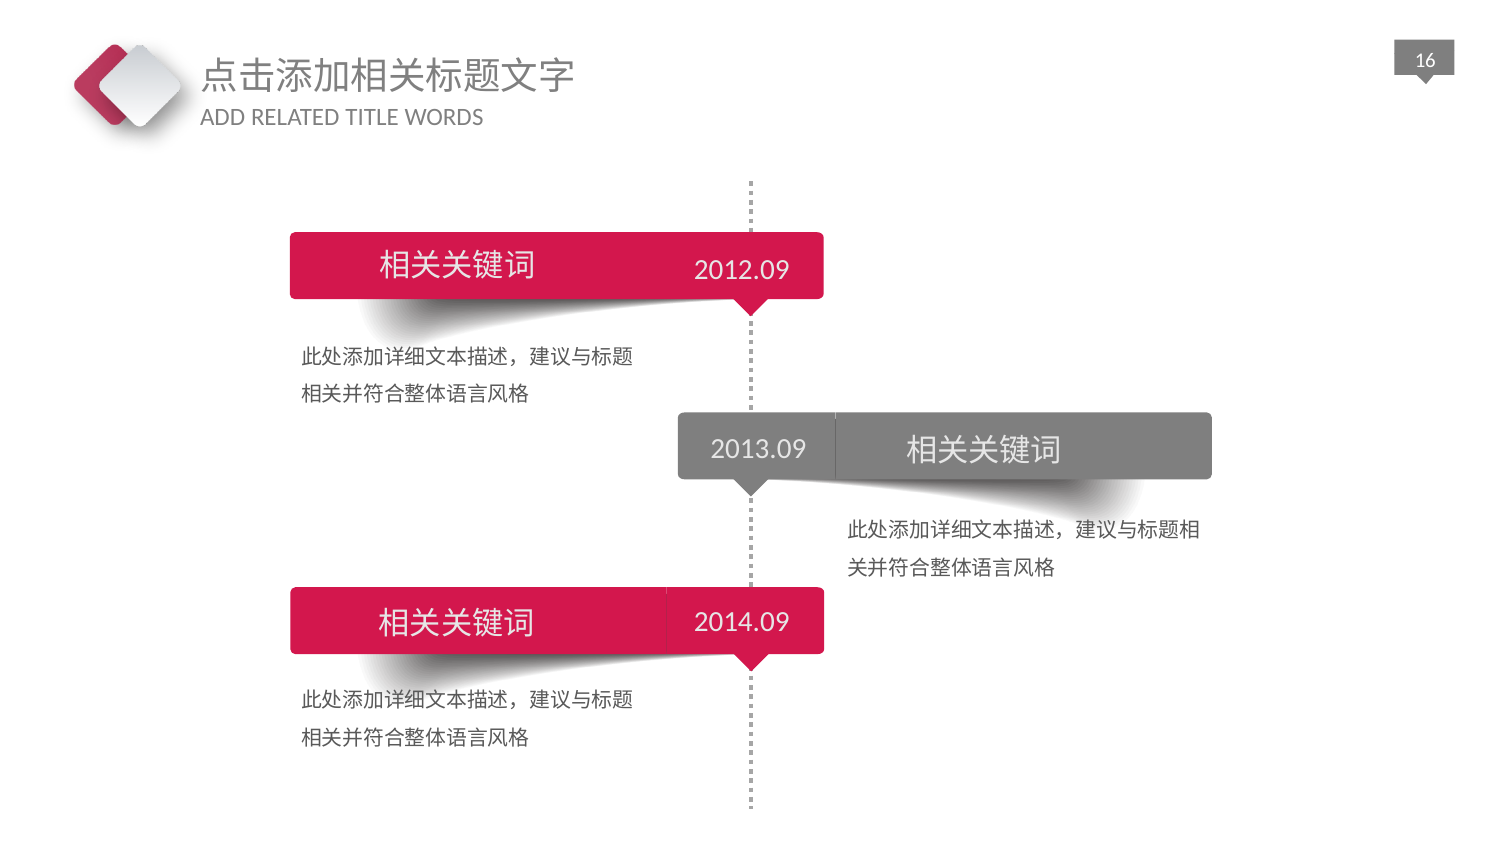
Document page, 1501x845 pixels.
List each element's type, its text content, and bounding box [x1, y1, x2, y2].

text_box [290, 587, 825, 707]
picture [89, 35, 190, 136]
text_box 此处添加详细文本描述，建议与标题相关并符合整体语言风格 [836, 498, 1217, 585]
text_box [677, 412, 1212, 532]
text_box 此处添加详细文本描述，建议与标题相关并符合整体语言风格 [289, 669, 647, 756]
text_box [289, 232, 824, 352]
text_box 此处添加详细文本描述，建议与标题相关并符合整体语言风格 [289, 352, 647, 412]
